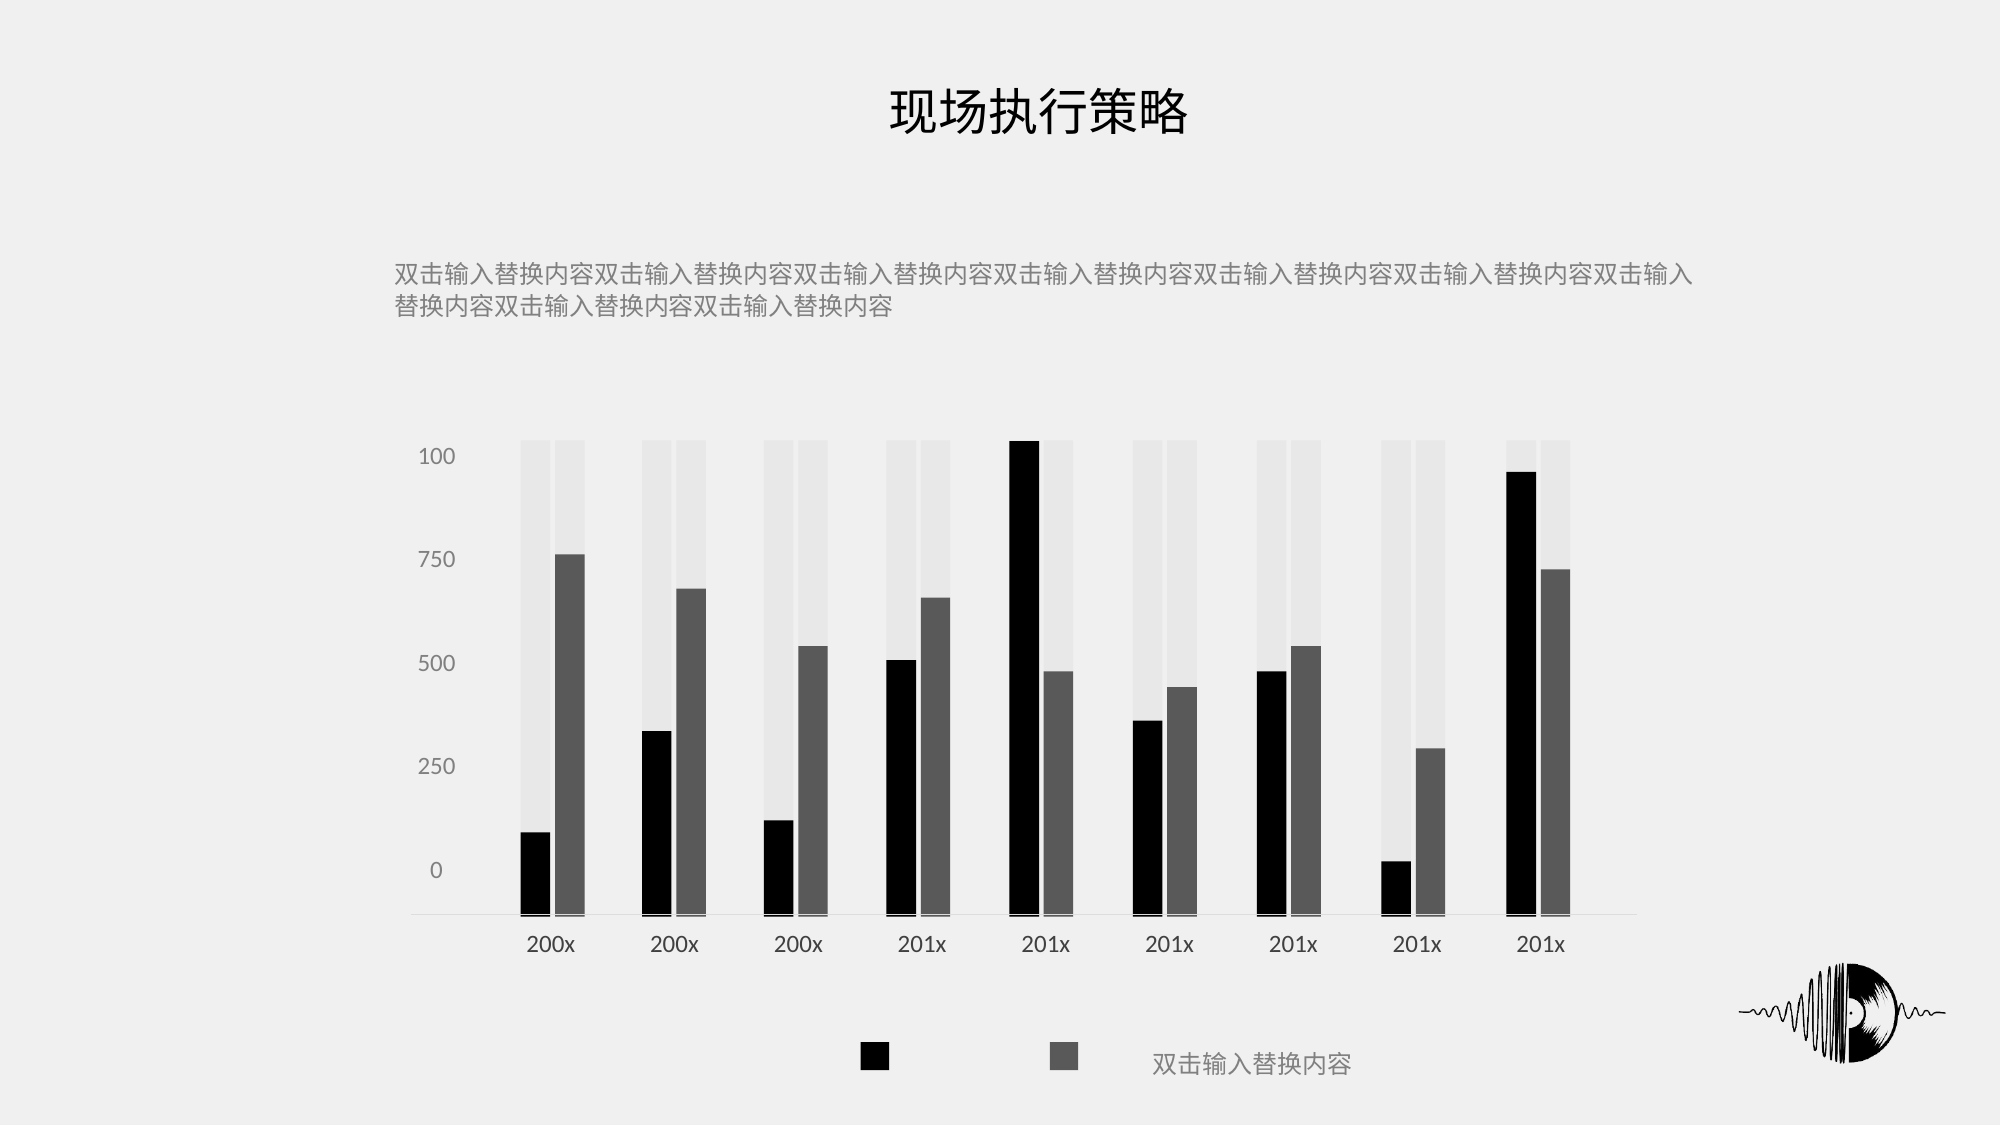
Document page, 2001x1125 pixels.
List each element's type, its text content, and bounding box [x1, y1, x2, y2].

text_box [369, 437, 1699, 1097]
picture [1722, 859, 1963, 1125]
text_box 双击输入替换内容双击输入替换内容双击输入替换内容双击输入替换内容双击输入替换内容双击输入替换内容双击输入替换内容双击输入替换内容双击输入替换内容 [379, 250, 1720, 328]
text_box 现场执行策略 [873, 72, 1204, 148]
